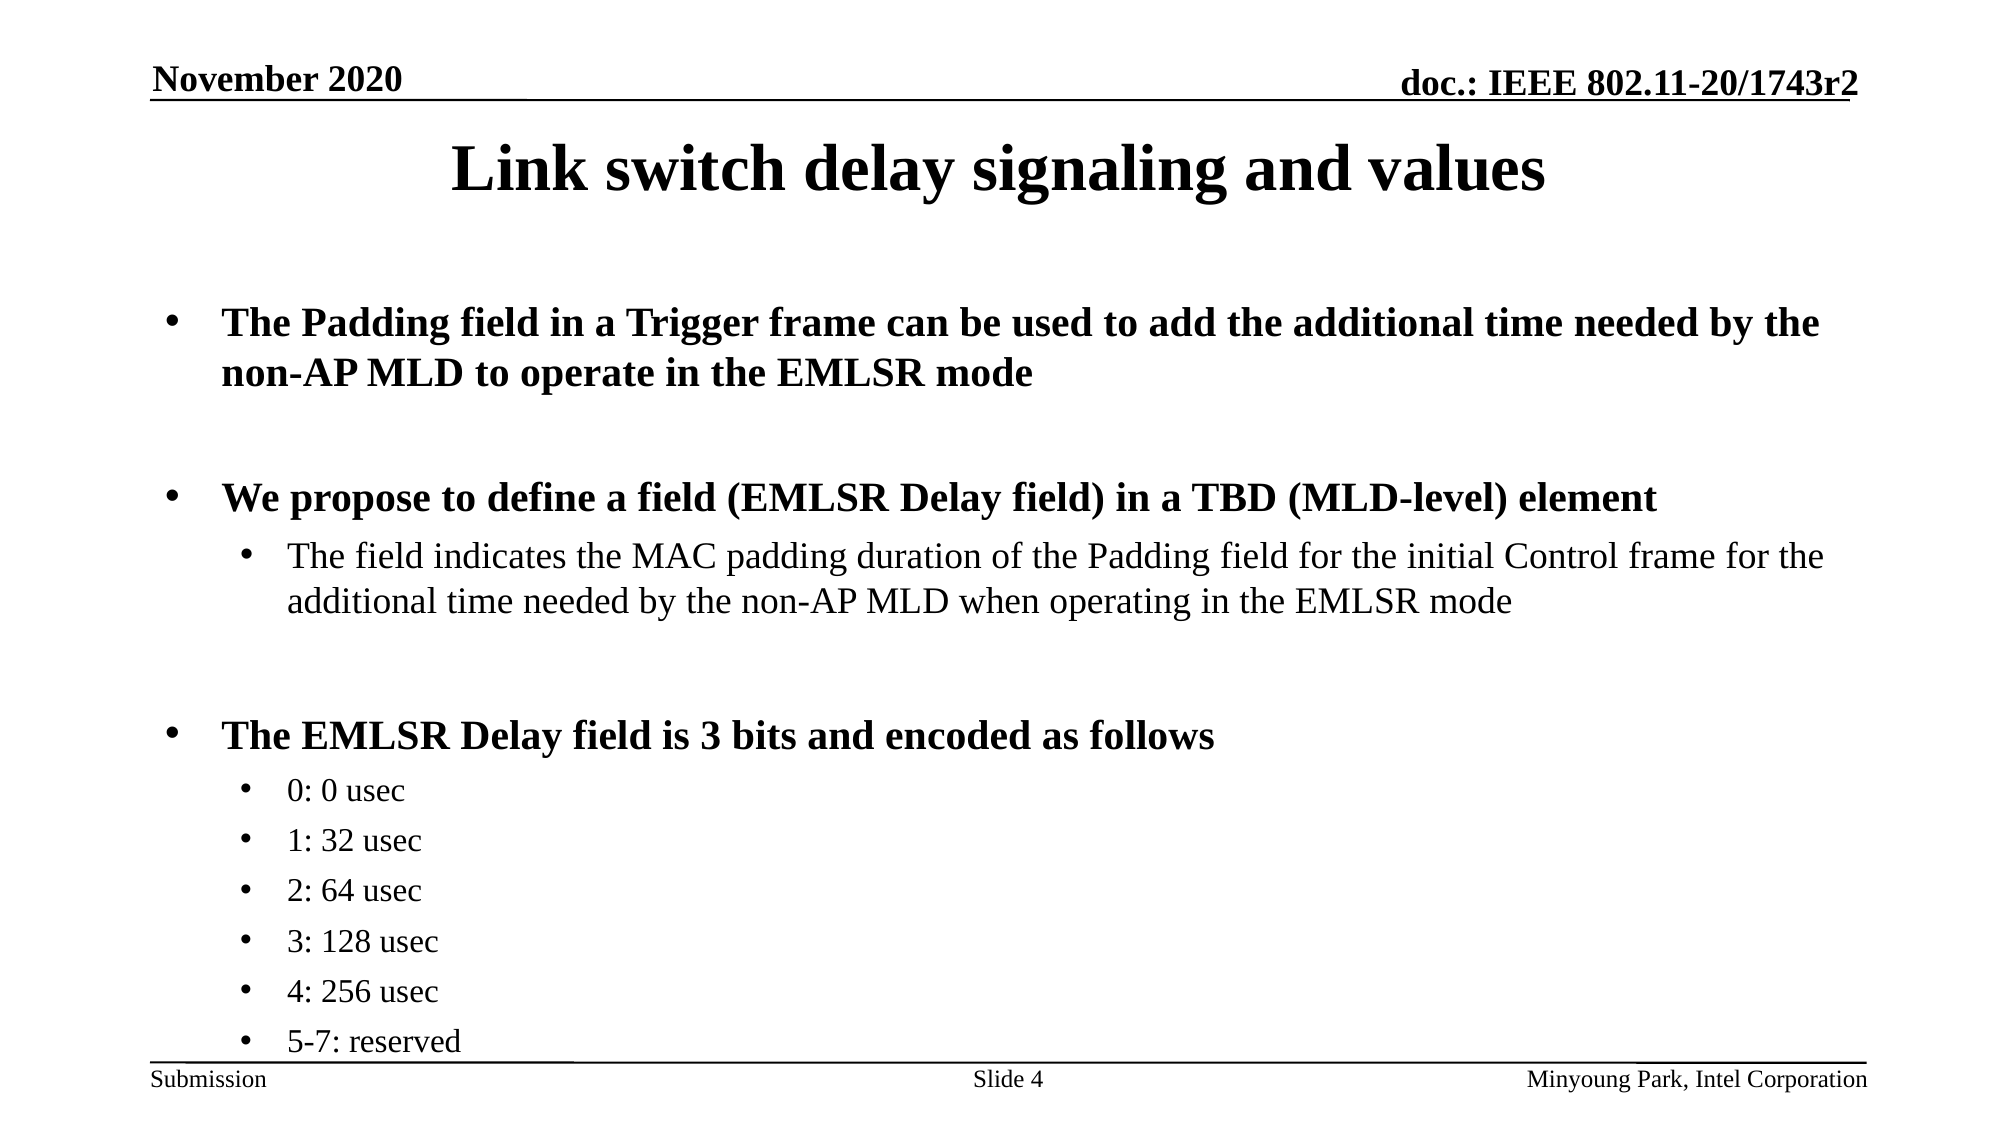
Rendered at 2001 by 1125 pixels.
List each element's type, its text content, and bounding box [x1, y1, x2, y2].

footer Minyoung Park, Intel Corporation [1171, 1061, 1869, 1093]
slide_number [152, 54, 563, 100]
title Link switch delay signaling and values [149, 112, 1850, 216]
slide_number Slide 4 [950, 1061, 1067, 1123]
list The Padding field in a Trigger frame can be used to add the additional time needed by the non-AP MLD to operate in the EMLSR mode We propose to define a field (EMLSR Delay field) in a TBD (MLD-level) element The field indicates the MAC padding duration of the Padding field for the initial Control frame for the additional time needed by the non-AP MLD when operating in the EMLSR mode The EMLSR Delay field is 3 bits and encoded as follows 0: 0 usec 1: 32 usec 2: 64 usec 3: 128 usec 4: 256 usec 5-7: reserved [149, 287, 1869, 1063]
